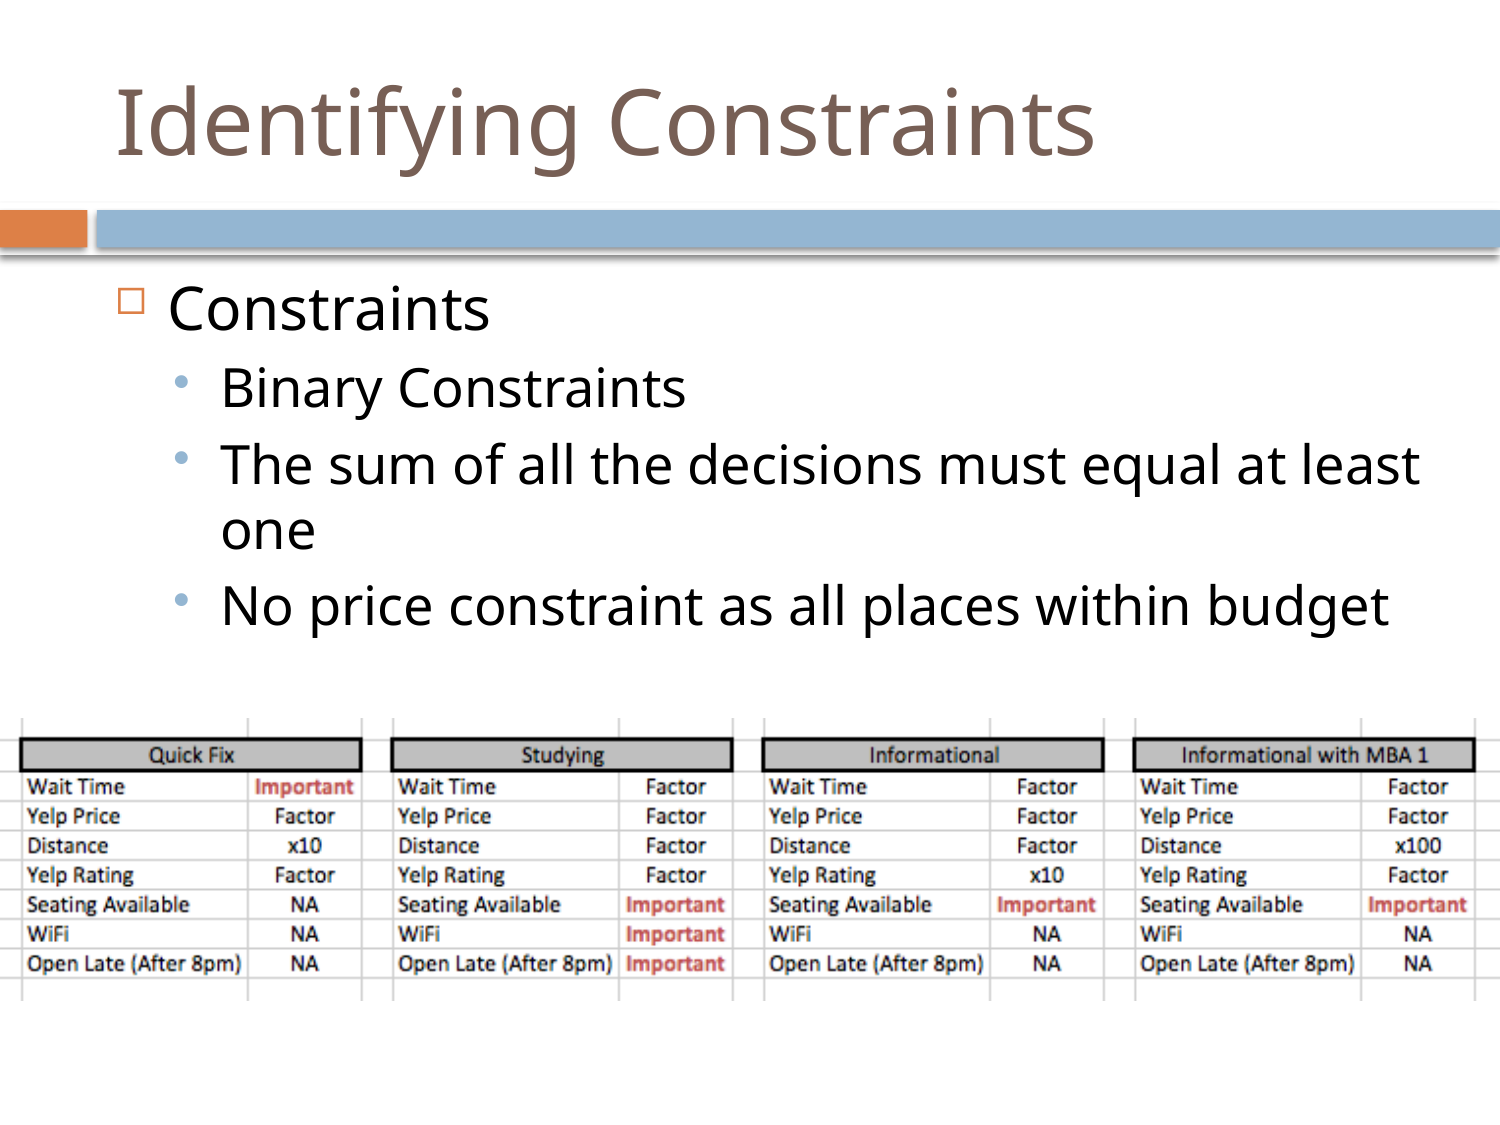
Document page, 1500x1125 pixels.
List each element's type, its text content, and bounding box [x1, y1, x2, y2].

list Constraints Binary Constraints The sum of all the decisions must equal at least one No price constraint as all places within budget [100, 262, 1438, 717]
picture [0, 717, 1500, 1002]
title Identifying Constraints [100, 37, 1438, 200]
